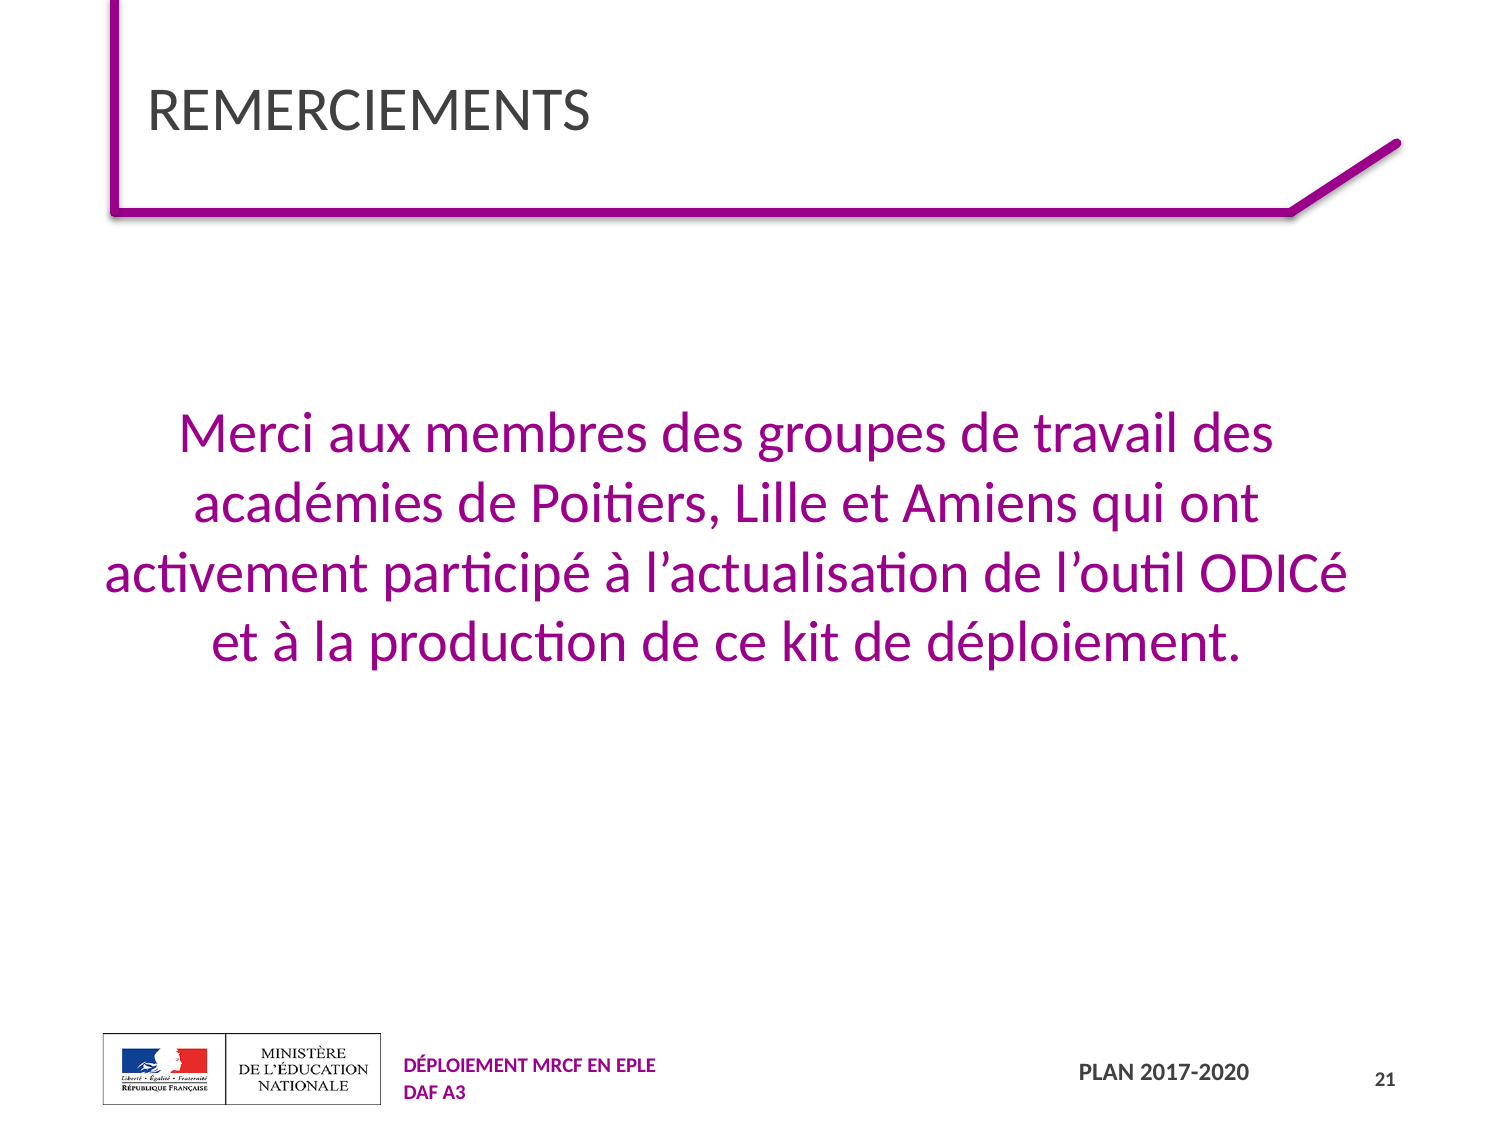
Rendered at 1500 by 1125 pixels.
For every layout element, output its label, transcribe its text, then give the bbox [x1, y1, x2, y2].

title Remerciements [132, 0, 1425, 212]
list Merci aux membres des groupes de travail des académies de Poitiers, Lille et Amiens qui ont activement participé à l’actualisation de l’outil ODICé et à la production de ce kit de déploiement. [80, 386, 1374, 777]
picture [102, 1033, 381, 1105]
slide_number 21 [1336, 1048, 1411, 1109]
